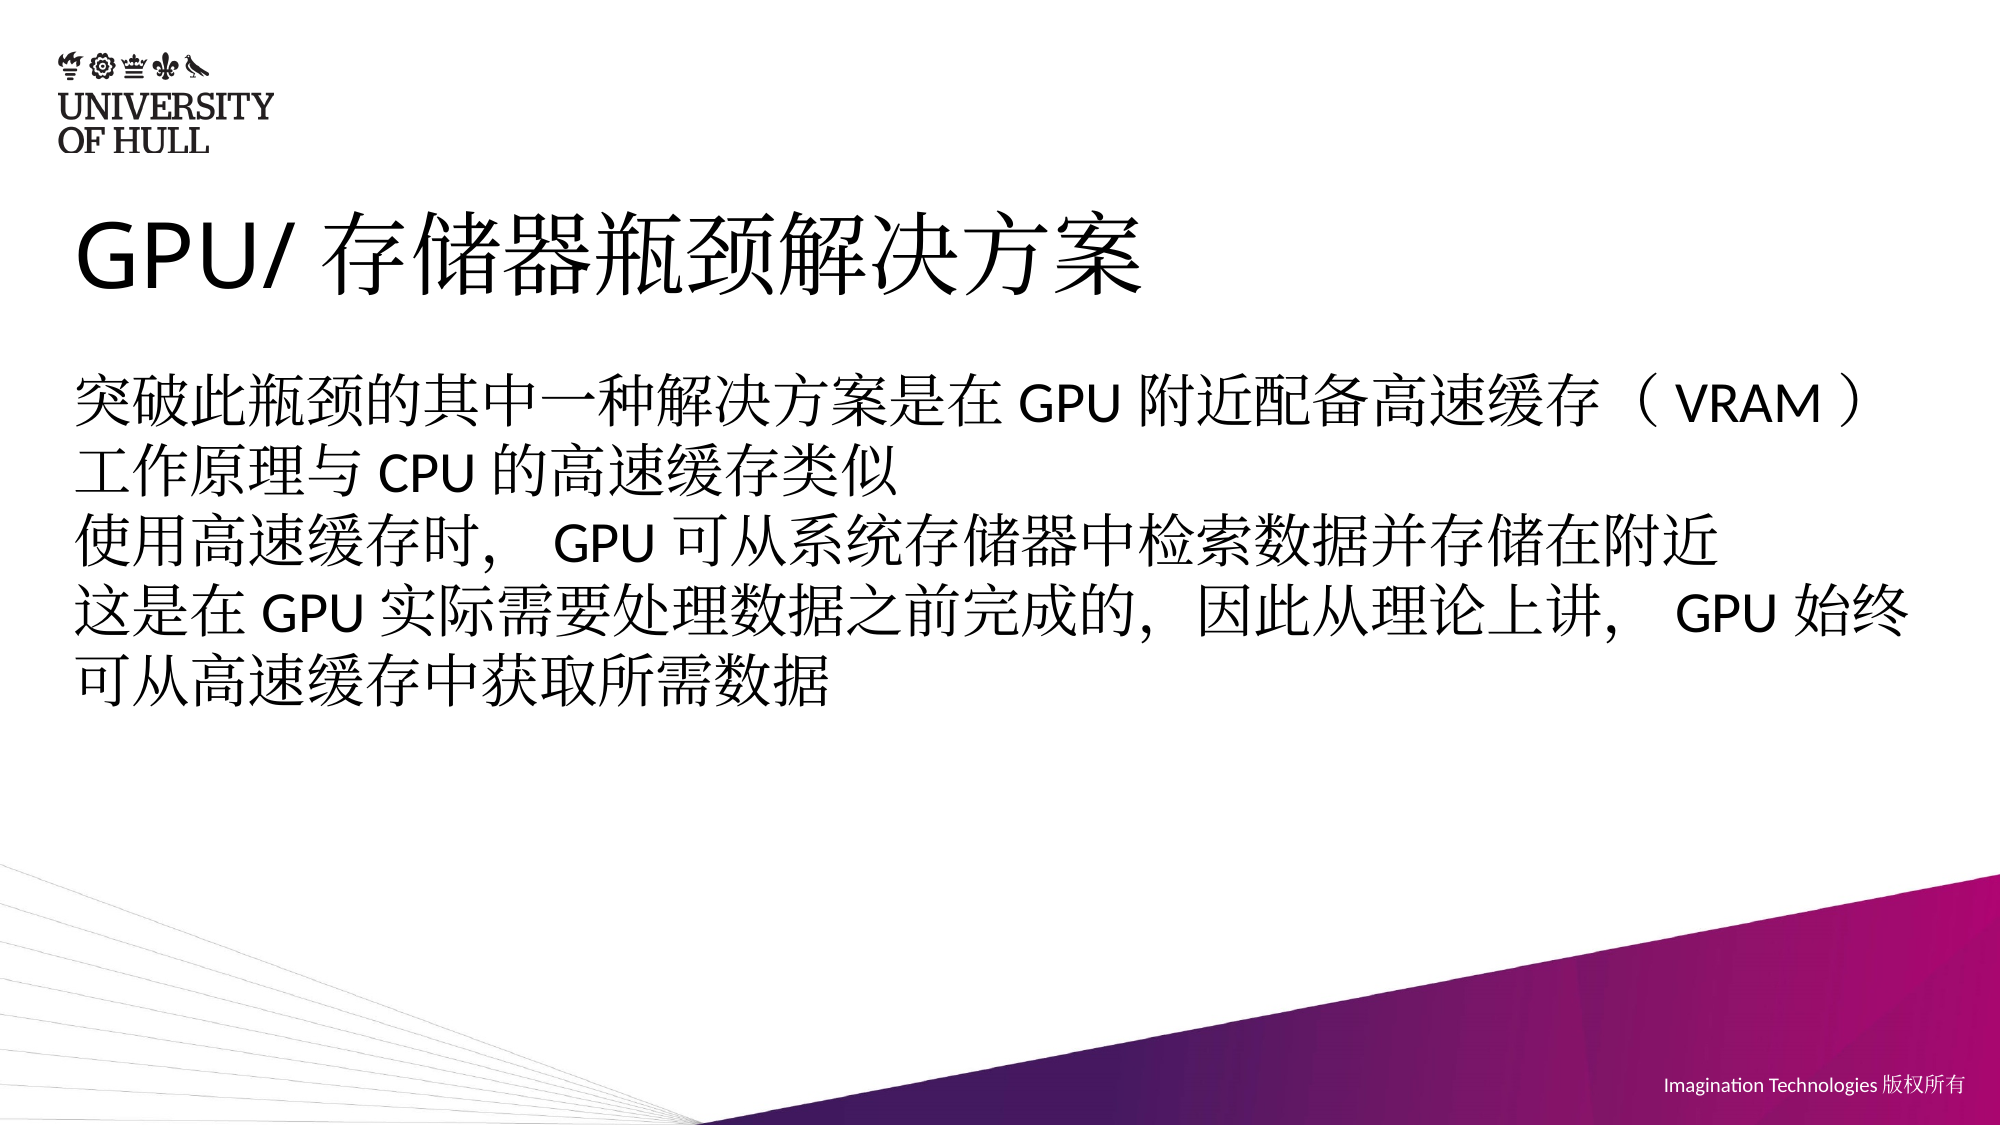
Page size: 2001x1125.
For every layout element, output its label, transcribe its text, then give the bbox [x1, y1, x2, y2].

title GPU/存储器瓶颈解决方案 [57, 178, 1931, 340]
picture [0, 0, 2000, 1125]
list 突破此瓶颈的其中一种解决方案是在GPU附近配备高速缓存（VRAM） 工作原理与CPU的高速缓存类似 使用高速缓存时，GPU可从系统存储器中检索数据并存储在附近 这是在GPU实际需要处理数据之前完成的，因此从理论上讲，GPU始终可从高速缓存中获取所需数据 [57, 356, 1931, 1074]
